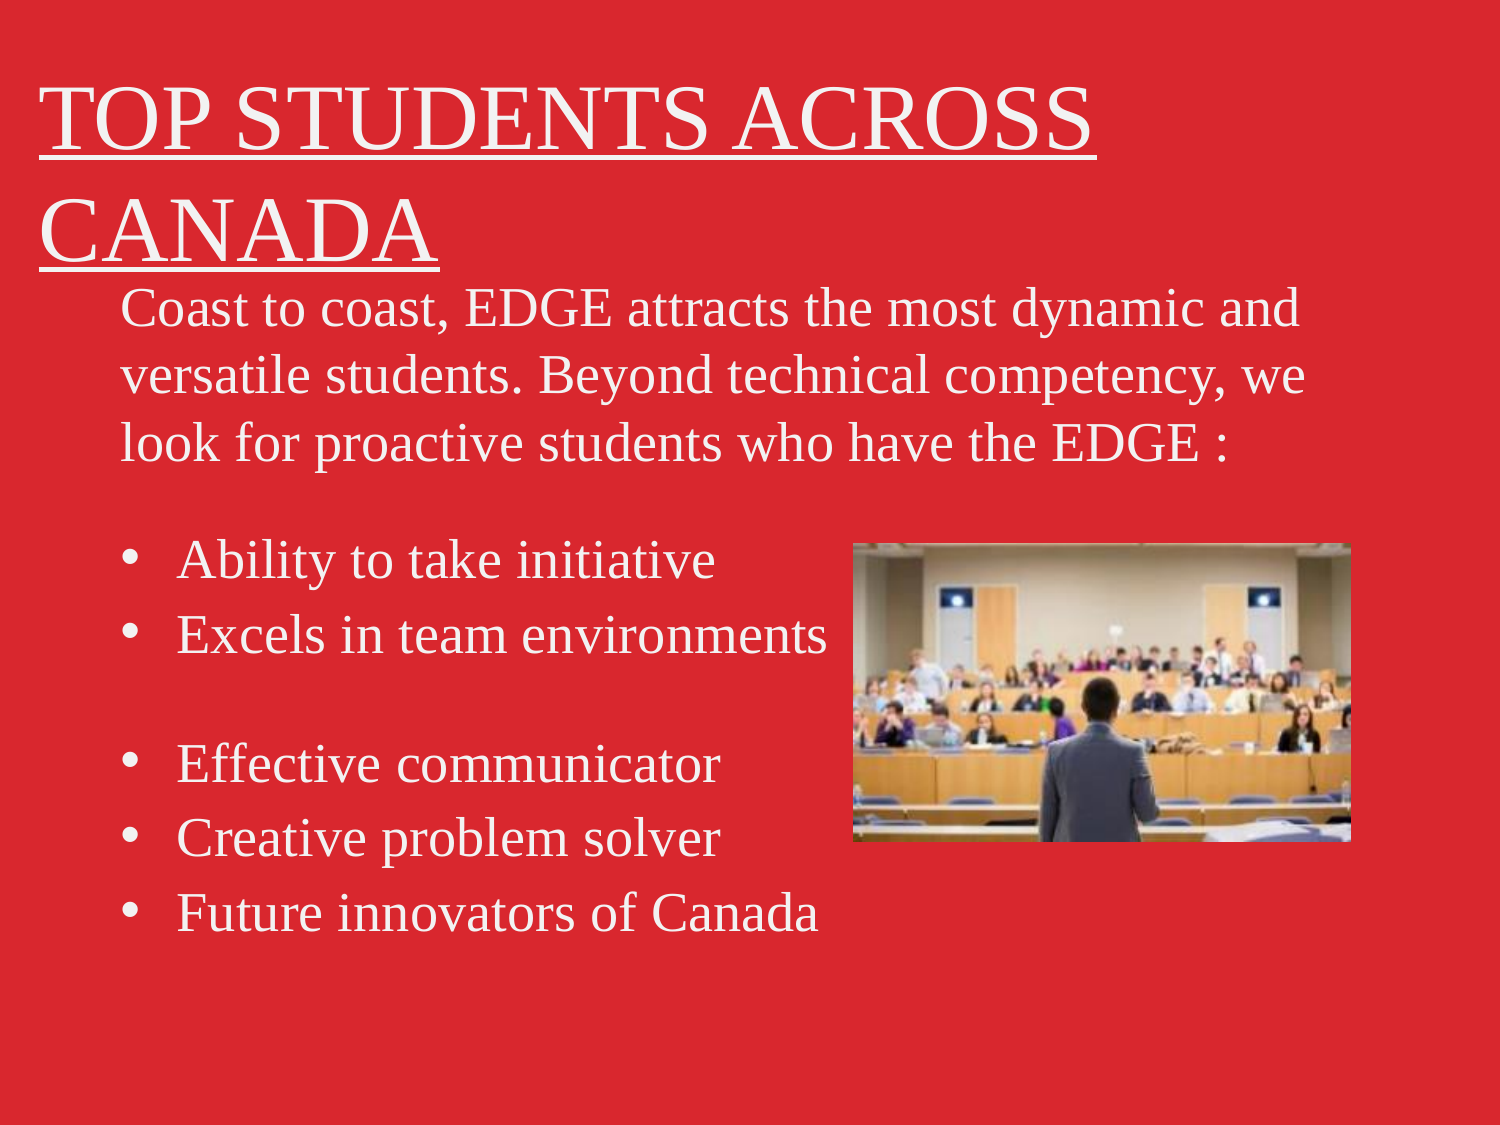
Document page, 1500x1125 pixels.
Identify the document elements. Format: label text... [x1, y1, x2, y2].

text_box Ability to take initiative Excels in team environments Effective communicator Creative problem solver Future innovators of Canada [105, 528, 1098, 1002]
picture [853, 543, 1351, 842]
text_box Coast to coast, EDGE attracts the most dynamic and versatile students. Beyond technical competency, we look for proactive students who have the EDGE : [105, 262, 1395, 528]
text_box TOP STUDENTS ACROSS CANADA [23, 48, 1469, 177]
